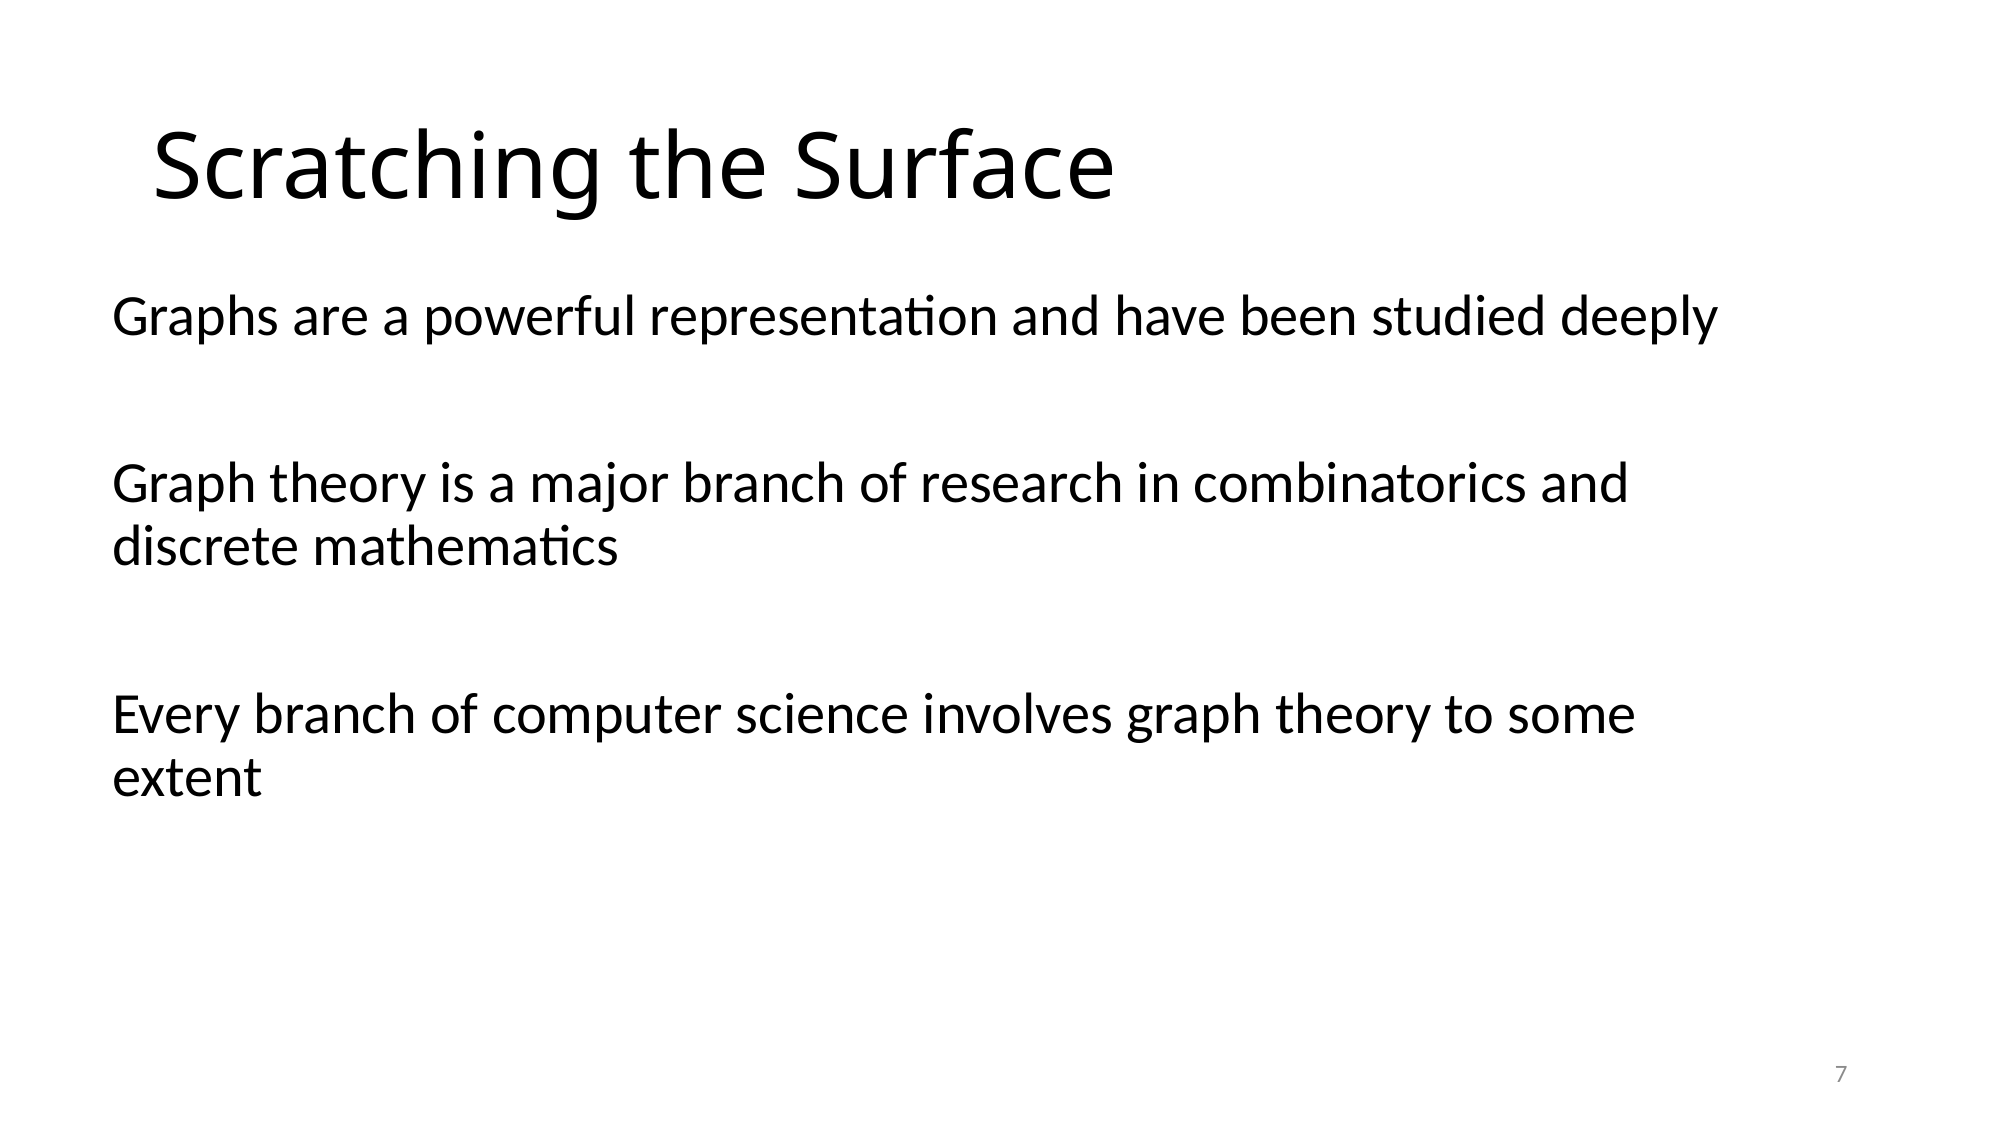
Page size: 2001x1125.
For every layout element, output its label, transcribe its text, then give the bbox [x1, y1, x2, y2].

slide_number 7 [1412, 1042, 1863, 1103]
list Graphs are a powerful representation and have been studied deeply Graph theory is a major branch of research in combinatorics and discrete mathematics Every branch of computer science involves graph theory to some extent [97, 277, 1736, 1097]
title Scratching the Surface [137, 59, 1863, 278]
